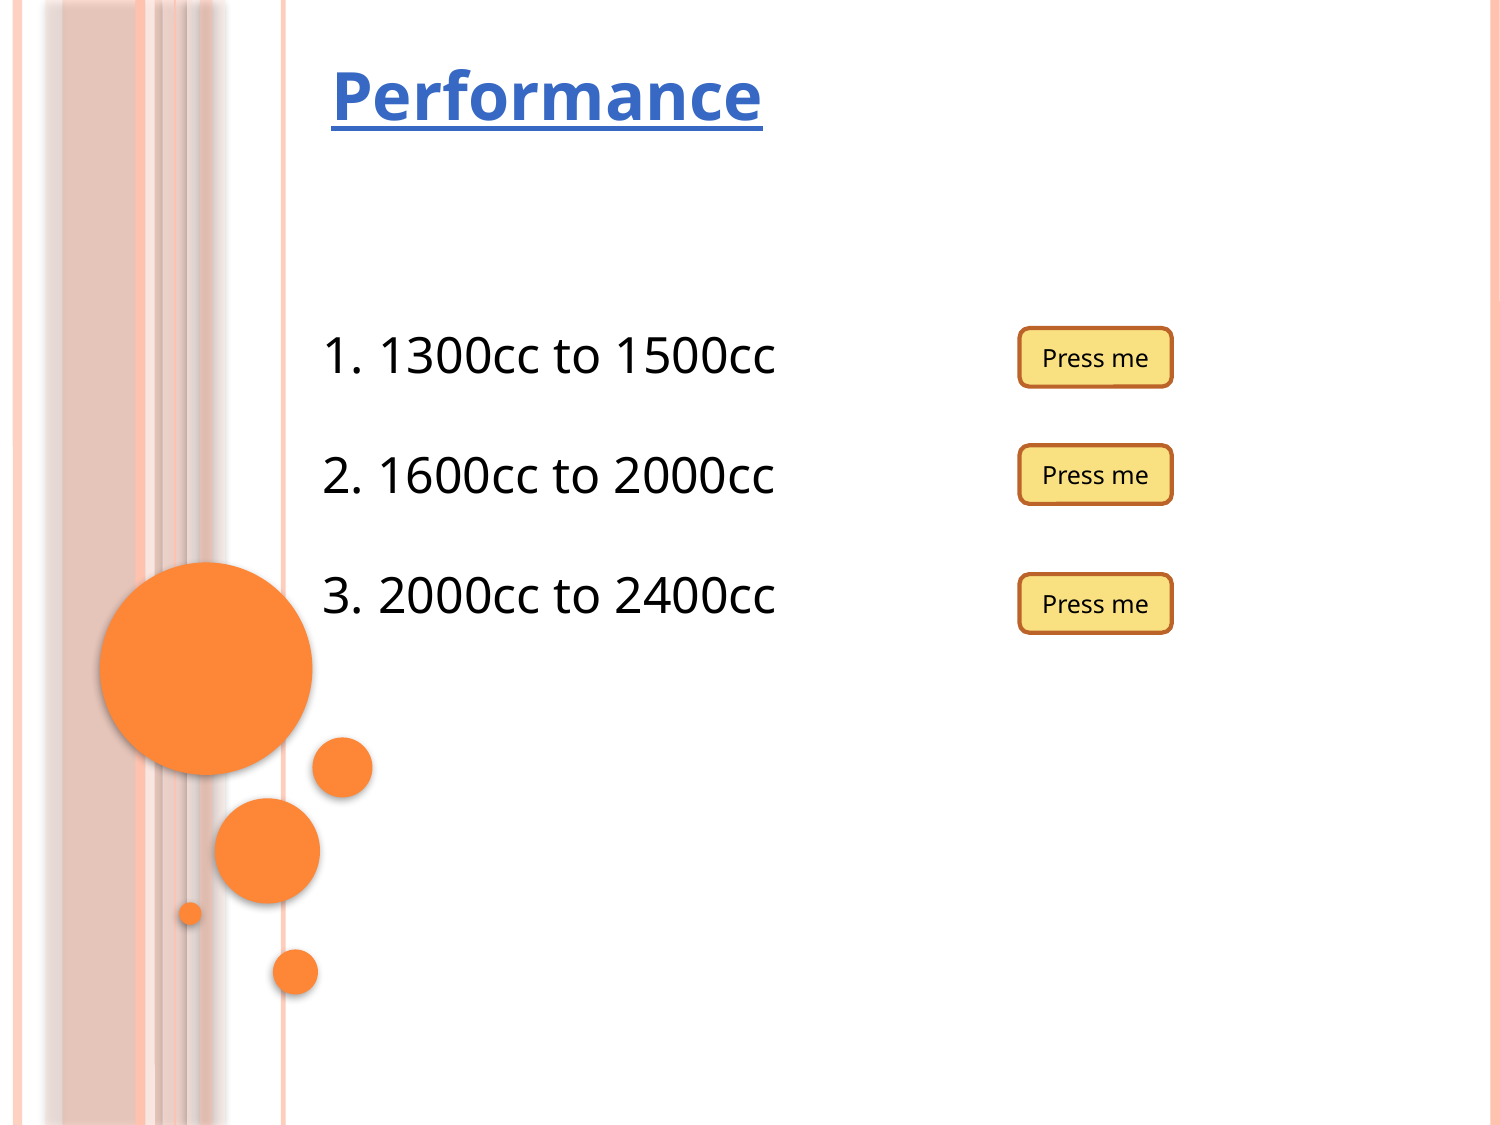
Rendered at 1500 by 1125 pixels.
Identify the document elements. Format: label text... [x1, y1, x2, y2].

text_box Performance [316, 46, 844, 142]
text_box Press me [1017, 443, 1174, 506]
text_box Press me [1017, 325, 1174, 389]
text_box Press me [1017, 572, 1174, 635]
text_box 1300cc to 1500cc 2. 1600cc to 2000cc 3. 2000cc to 2400cc [307, 316, 941, 752]
